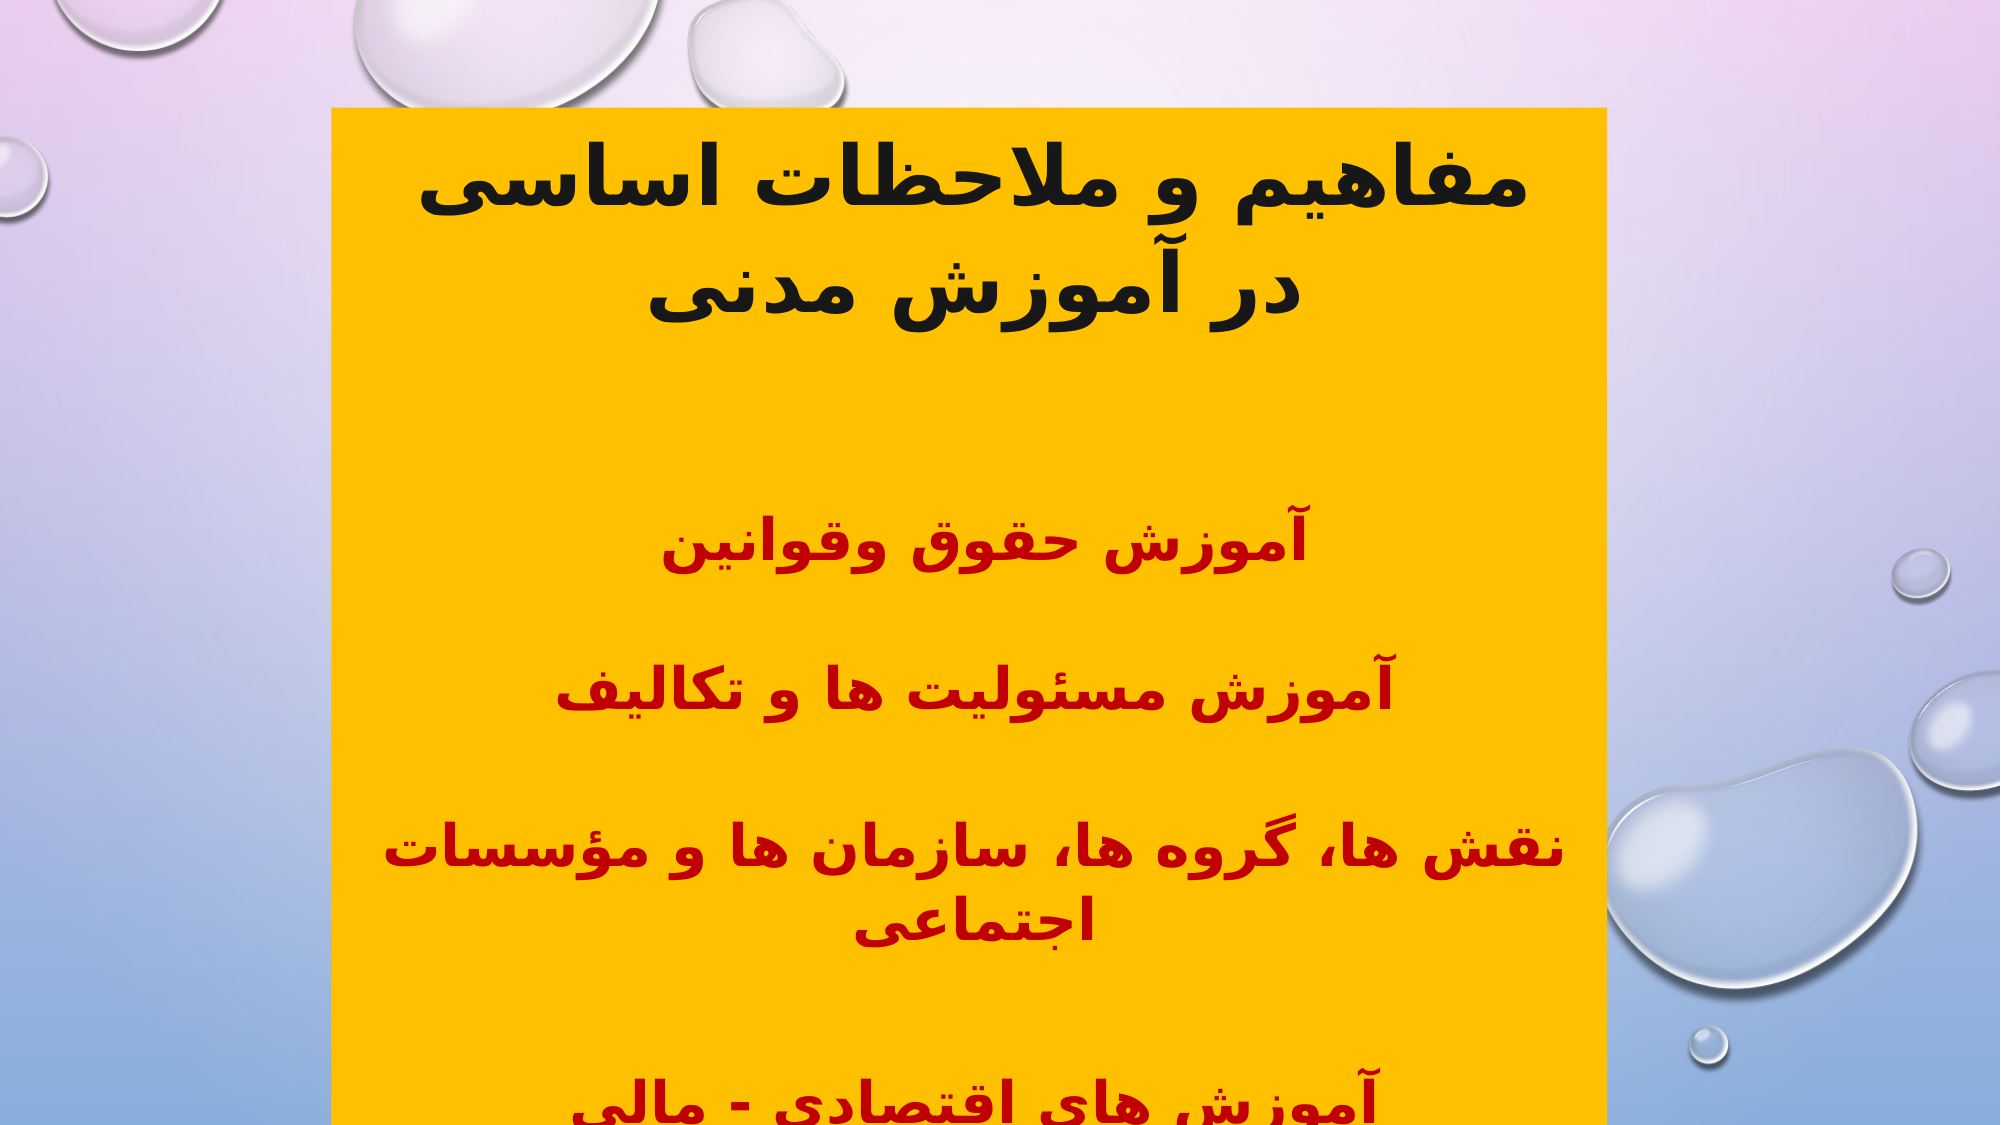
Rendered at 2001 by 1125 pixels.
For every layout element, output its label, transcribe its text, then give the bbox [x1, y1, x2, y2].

picture [0, 0, 2000, 1125]
text_box مفاهيم و ملاحظات اساسی در آموزش مدنی آموزش حقوق وقوانين آموزش مسئوليت ها و تکاليف نقش ها، گروه ها، سازمان ها و مؤسسات اجتماعی آموزش های اقتصادی - مالی [331, 107, 1608, 1125]
